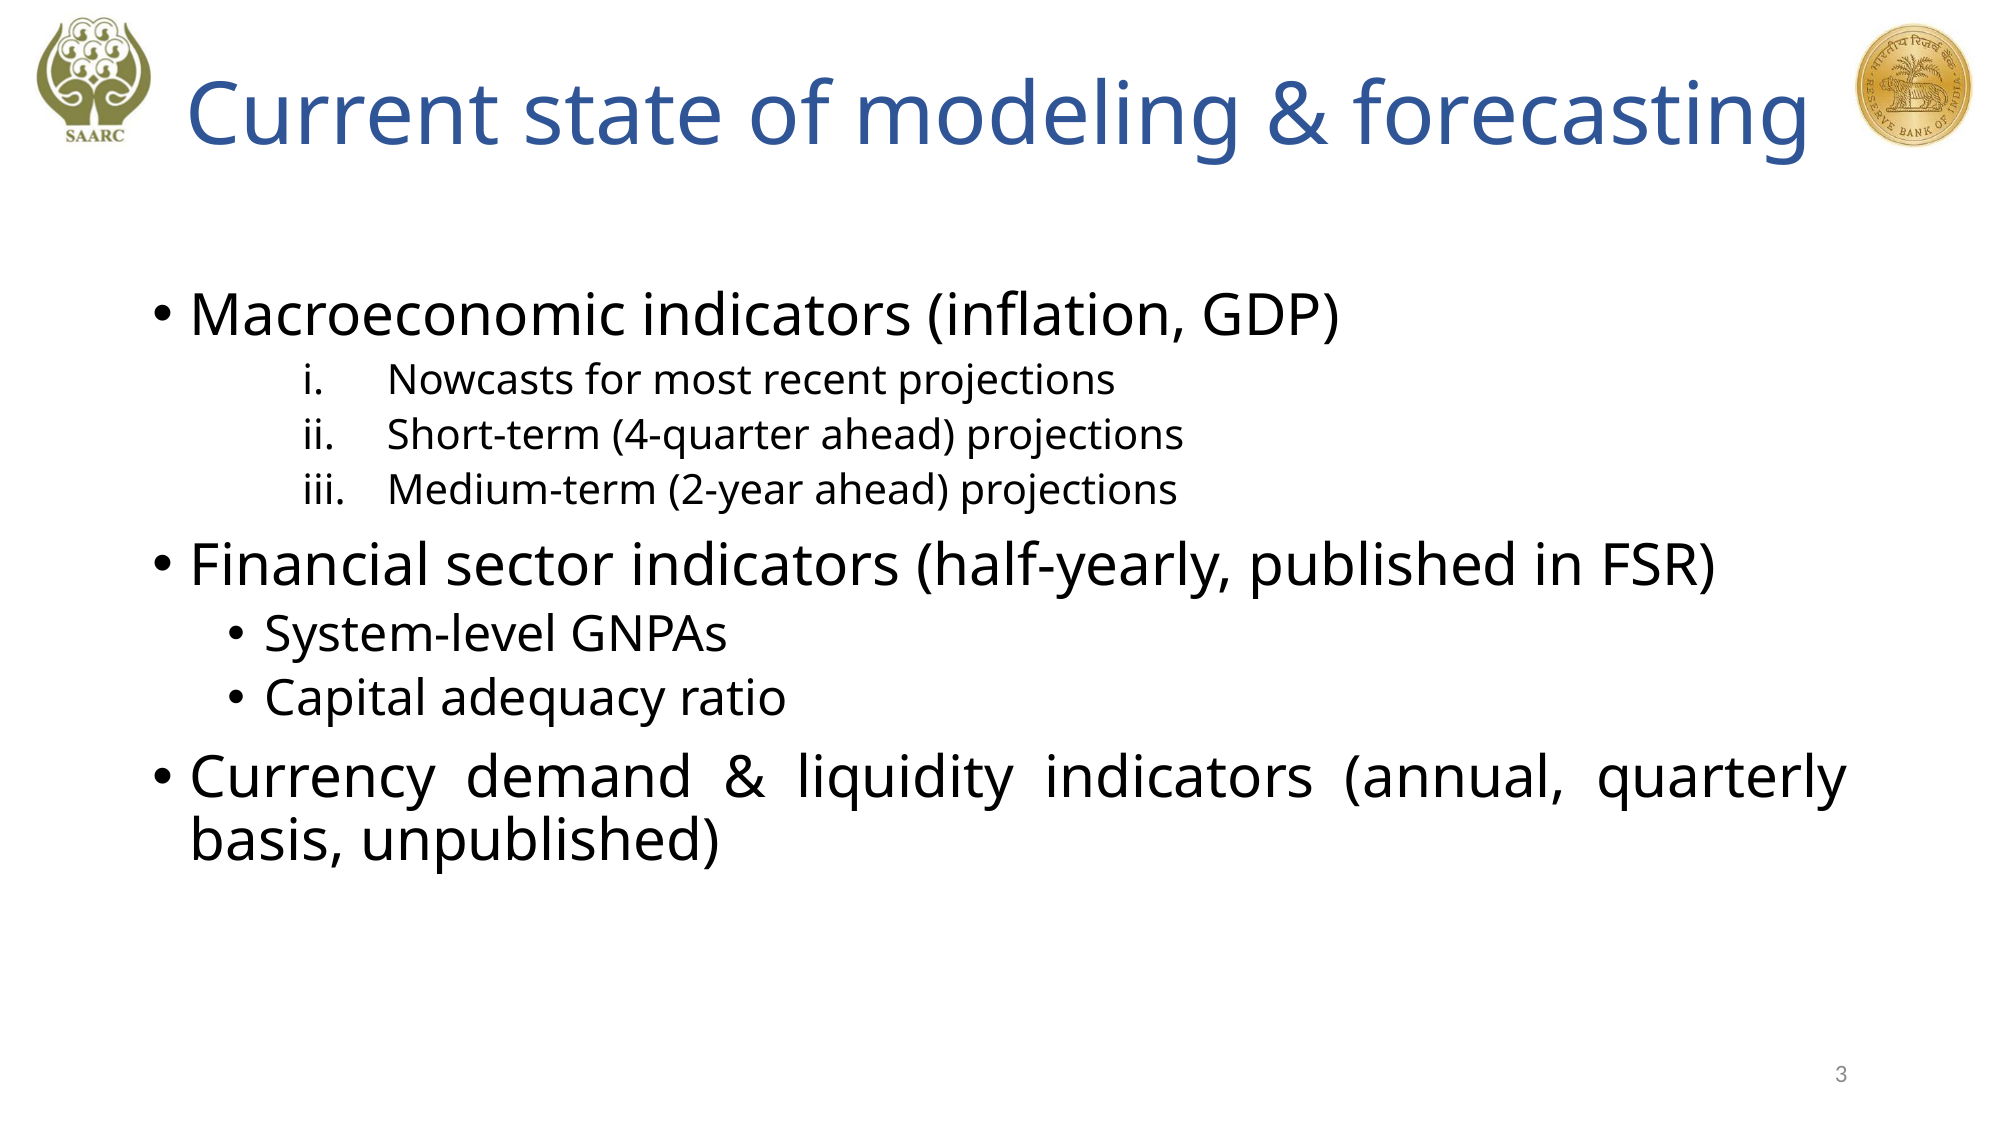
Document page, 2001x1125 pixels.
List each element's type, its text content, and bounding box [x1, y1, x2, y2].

list Macroeconomic indicators (inflation, GDP) Nowcasts for most recent projections Short-term (4-quarter ahead) projections Medium-term (2-year ahead) projections Financial sector indicators (half-yearly, published in FSR) System-level GNPAs Capital adequacy ratio Currency demand & liquidity indicators (annual, quarterly basis, unpublished) [137, 277, 1863, 1035]
picture [1828, 17, 1993, 149]
picture [26, 13, 160, 149]
slide_number 3 [1412, 1042, 1863, 1103]
title Current state of modeling & forecasting [137, 59, 1863, 277]
